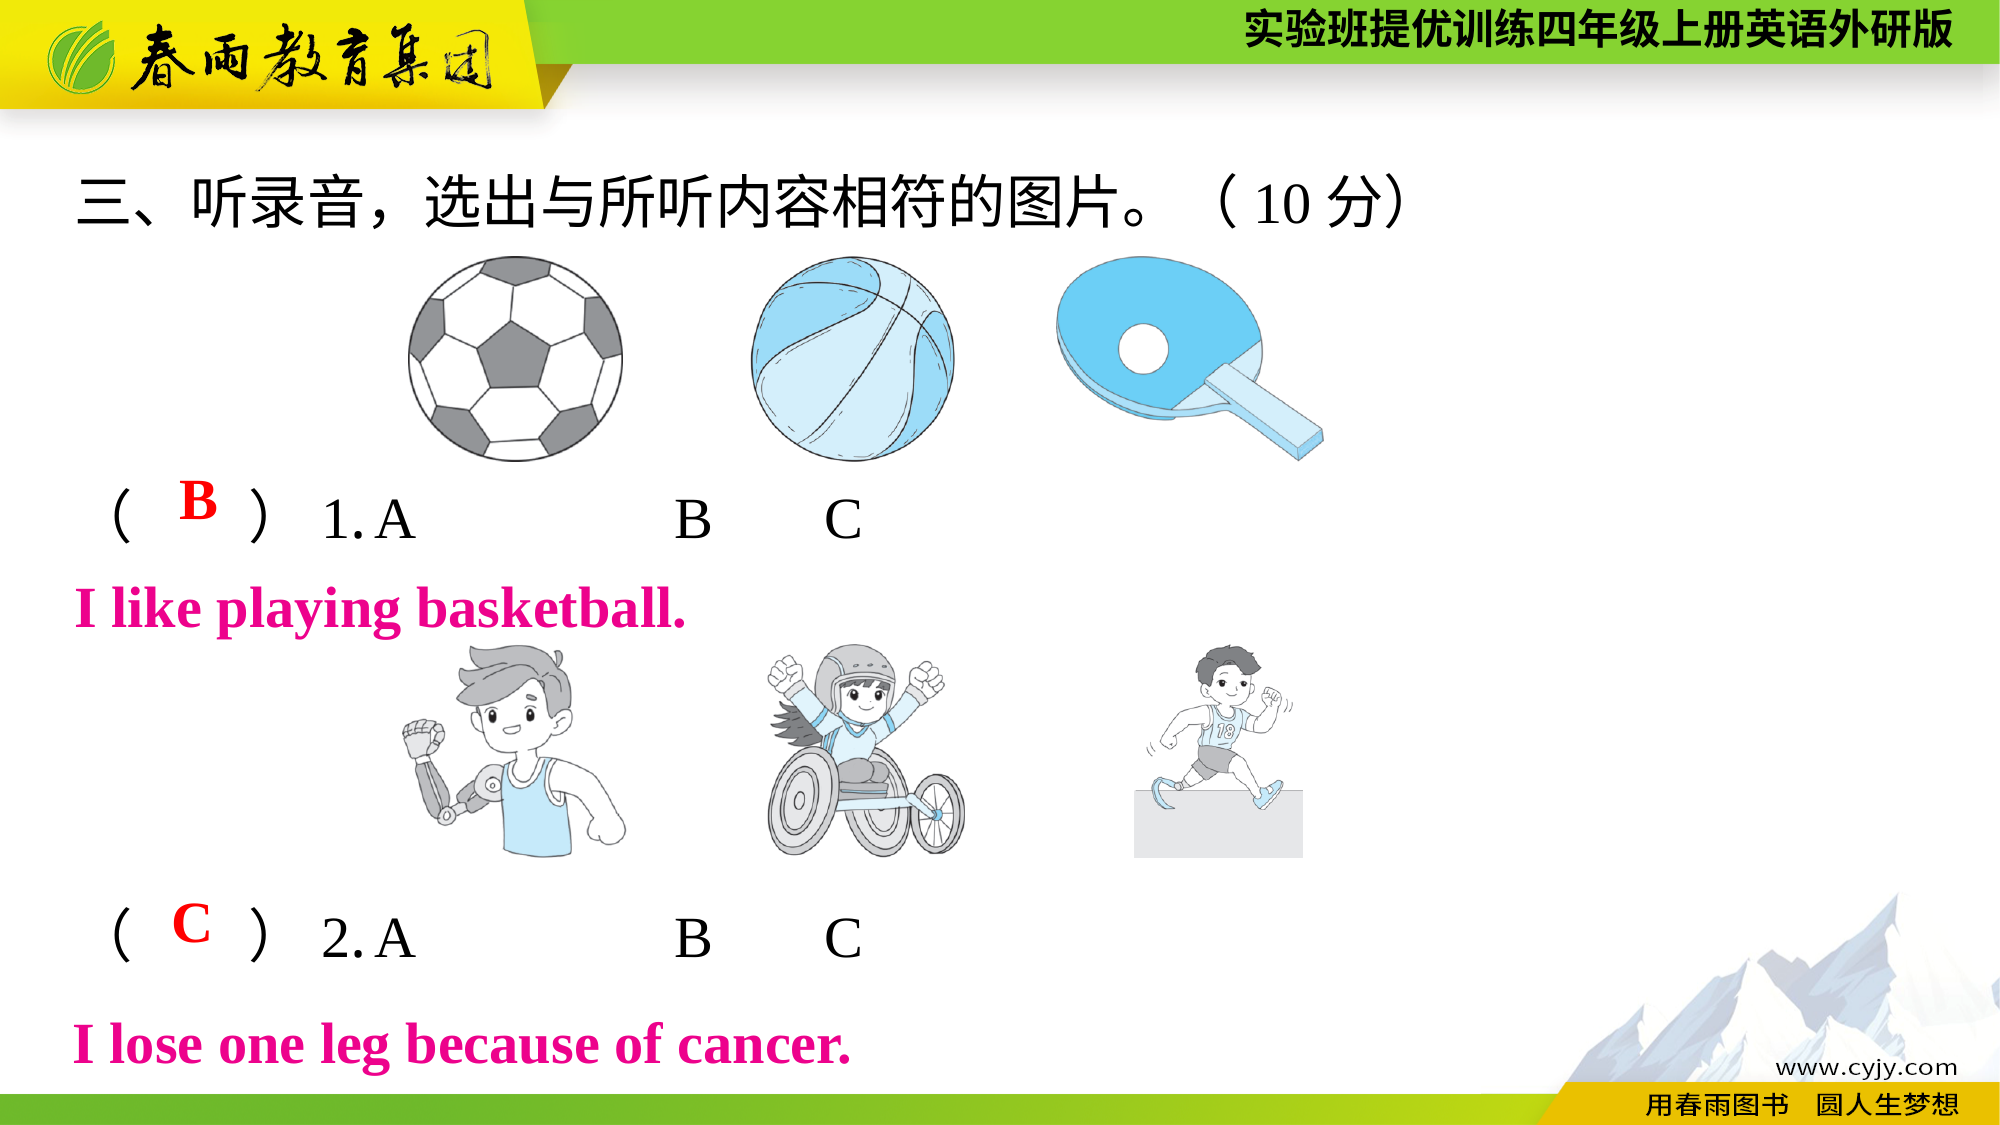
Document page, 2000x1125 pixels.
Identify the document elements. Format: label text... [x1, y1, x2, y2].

text_box B [165, 453, 234, 539]
text_box I lose one leg because of cancer. [57, 962, 1942, 1083]
text_box I like playing basketball. [59, 527, 1944, 647]
list 三、听录音，选出与所听内容相符的图片。（10分） （ ）1. A B C （ ）2. A B C [59, 647, 1944, 986]
picture [0, 0, 2000, 1125]
text_box C [156, 876, 229, 962]
list 三、听录音，选出与所听内容相符的图片。（10分） （ ）1. A B C （ ）2. A B C [59, 122, 1944, 527]
